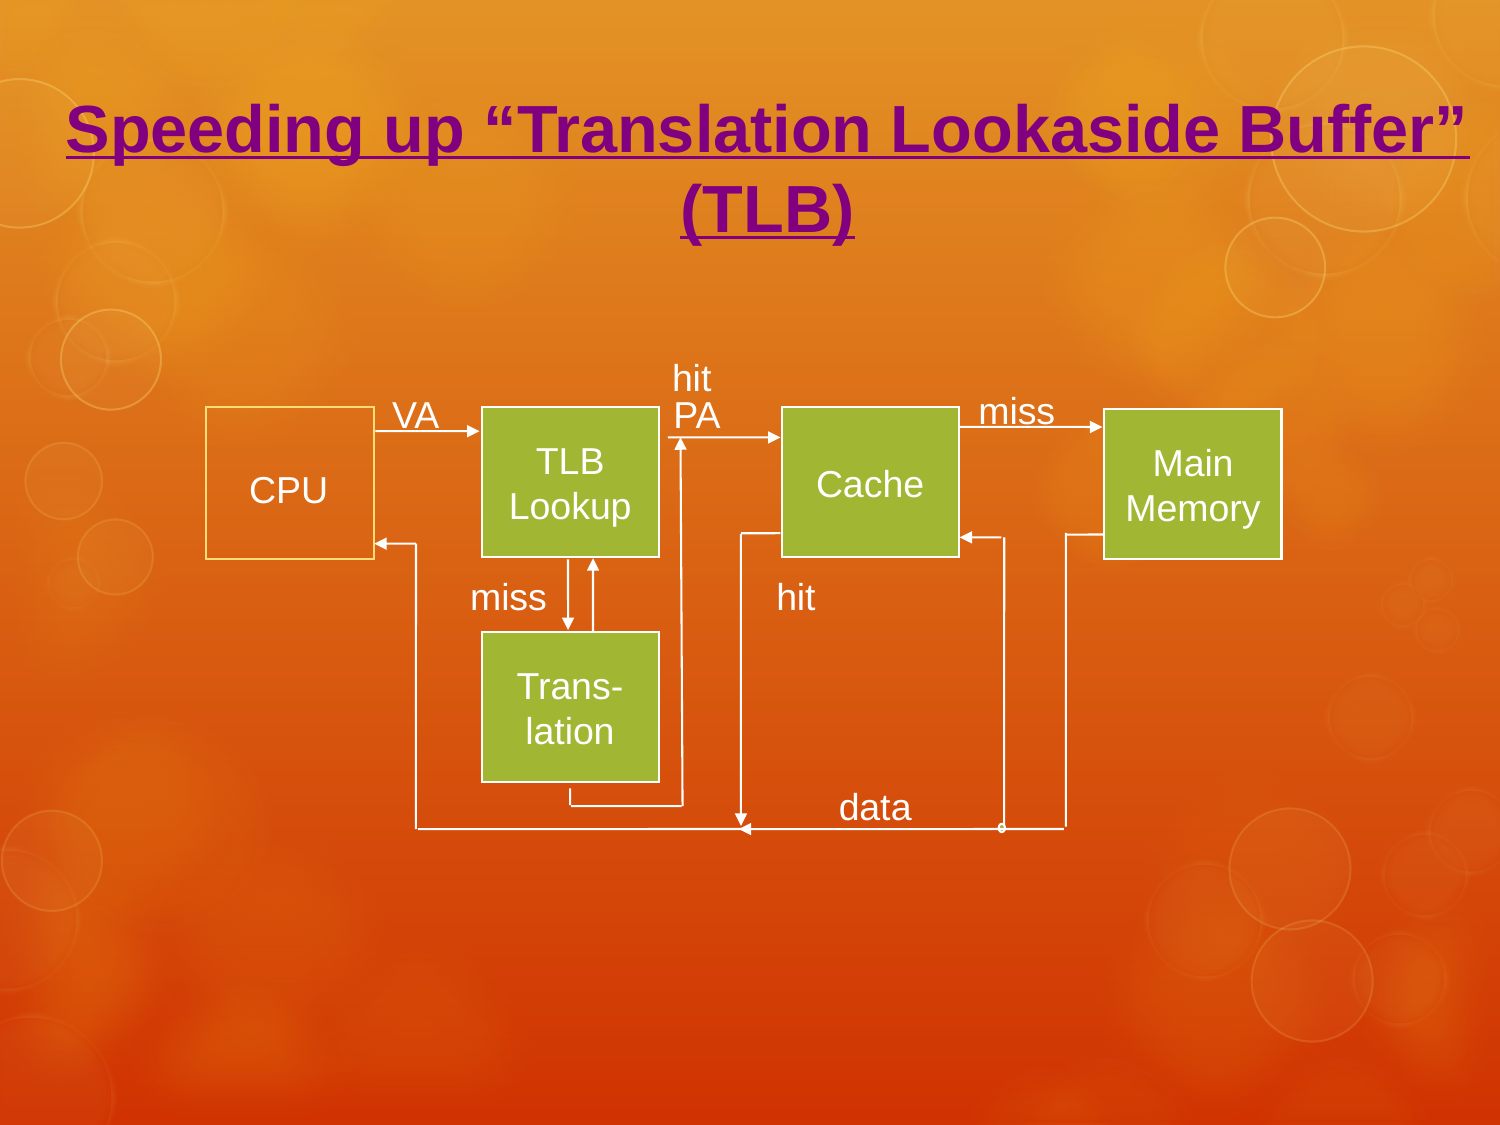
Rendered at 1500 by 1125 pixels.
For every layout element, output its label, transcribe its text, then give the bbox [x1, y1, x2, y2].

text_box Speeding up “Translation Lookaside Buffer” (TLB) [17, 78, 1500, 253]
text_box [205, 349, 1282, 833]
